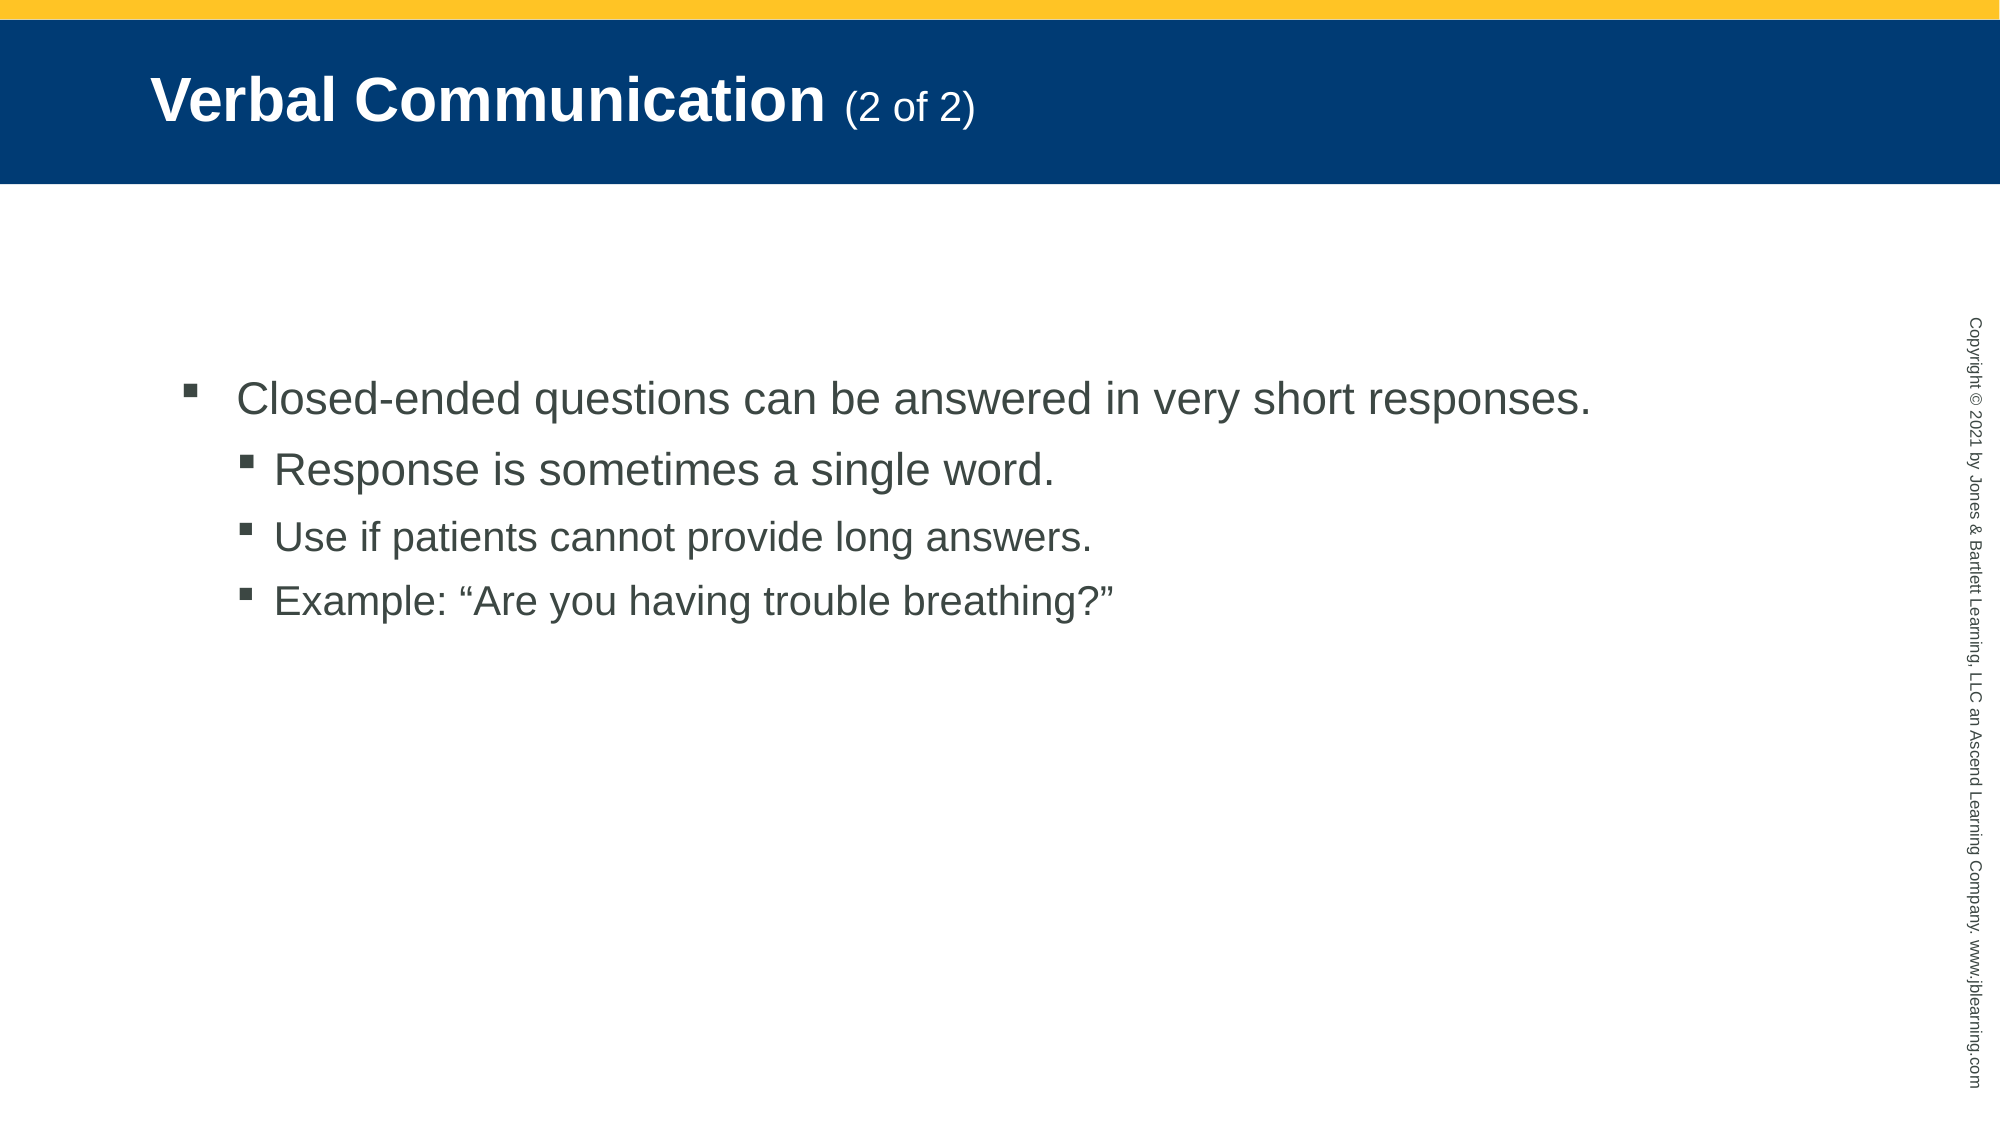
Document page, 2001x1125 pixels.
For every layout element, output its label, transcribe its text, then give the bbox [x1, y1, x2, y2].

title Verbal Communication (2 of 2) [0, 19, 2000, 185]
list Closed-ended questions can be answered in very short responses. Response is sometimes a single word. Use if patients cannot provide long answers. Example: “Are you having trouble breathing?” [146, 361, 1859, 1016]
